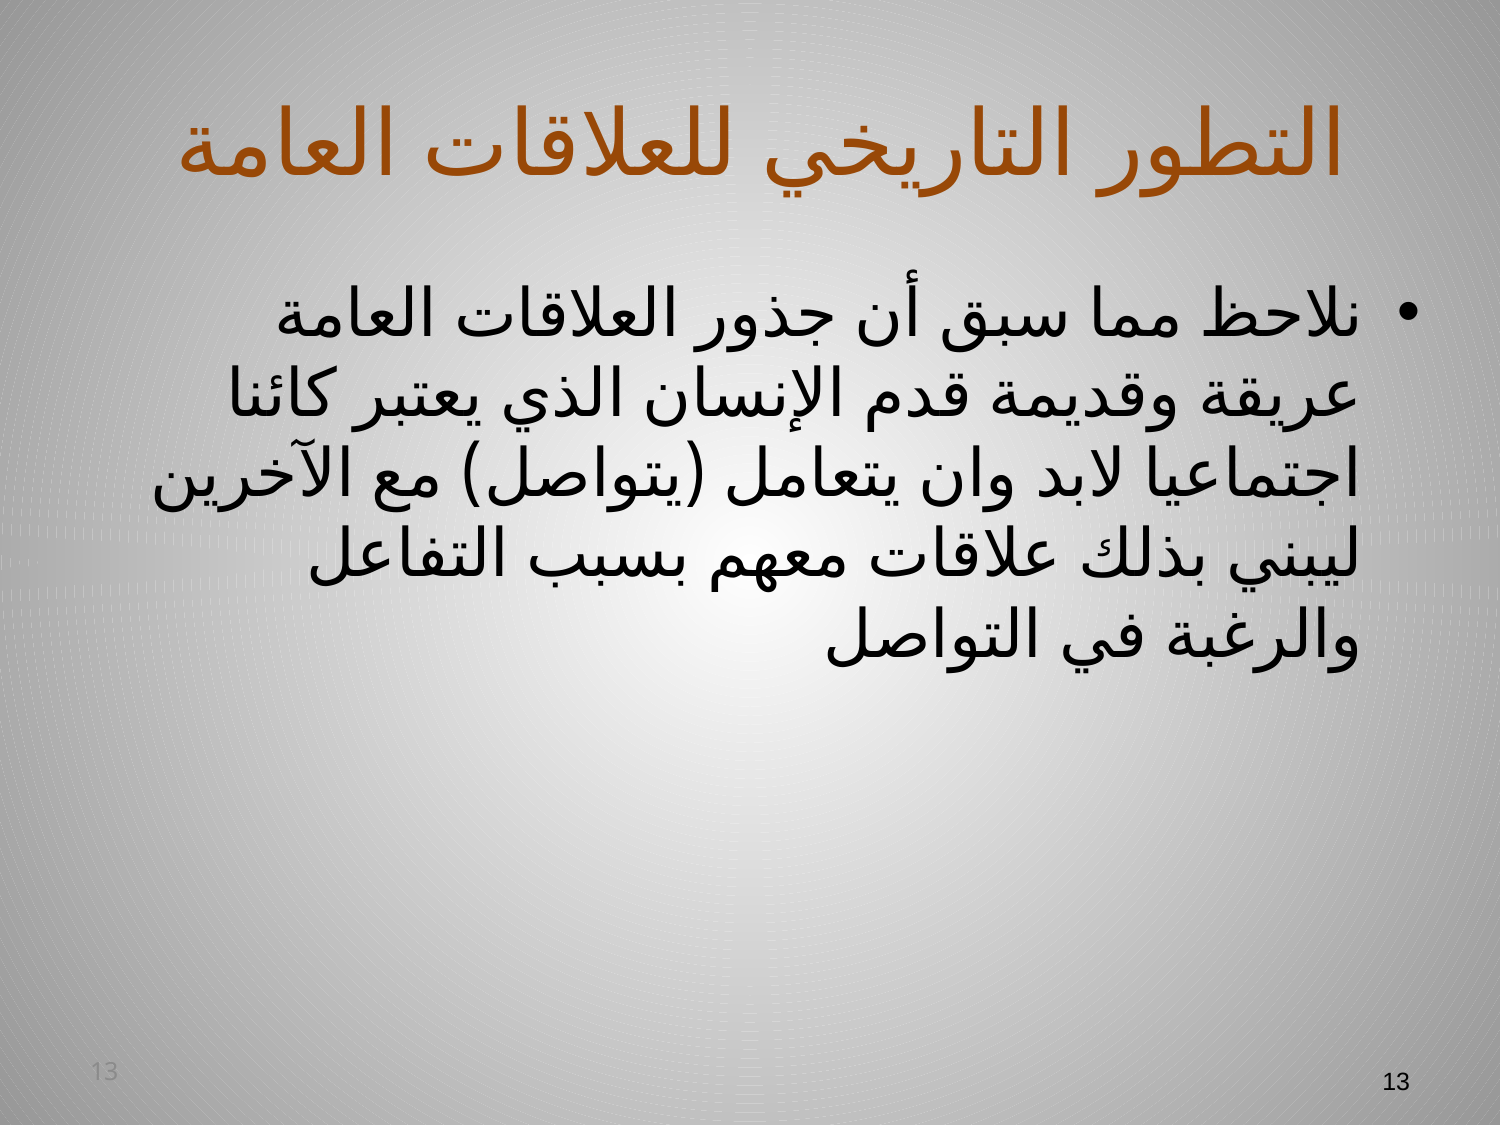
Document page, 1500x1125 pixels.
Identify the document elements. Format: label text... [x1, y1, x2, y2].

list نلاحظ مما سبق أن جذور العلاقات العامة عريقة وقديمة قدم الإنسان الذي يعتبر كائنا اجتماعيا لابد وان يتعامل (يتواصل) مع الآخرين ليبني بذلك علاقات معهم بسبب التفاعل والرغبة في التواصل [85, 262, 1436, 1005]
slide_number 13 [75, 1042, 425, 1103]
title التطور التاريخي للعلاقات العامة [75, 45, 1425, 233]
text_box 13 [1074, 1025, 1425, 1104]
